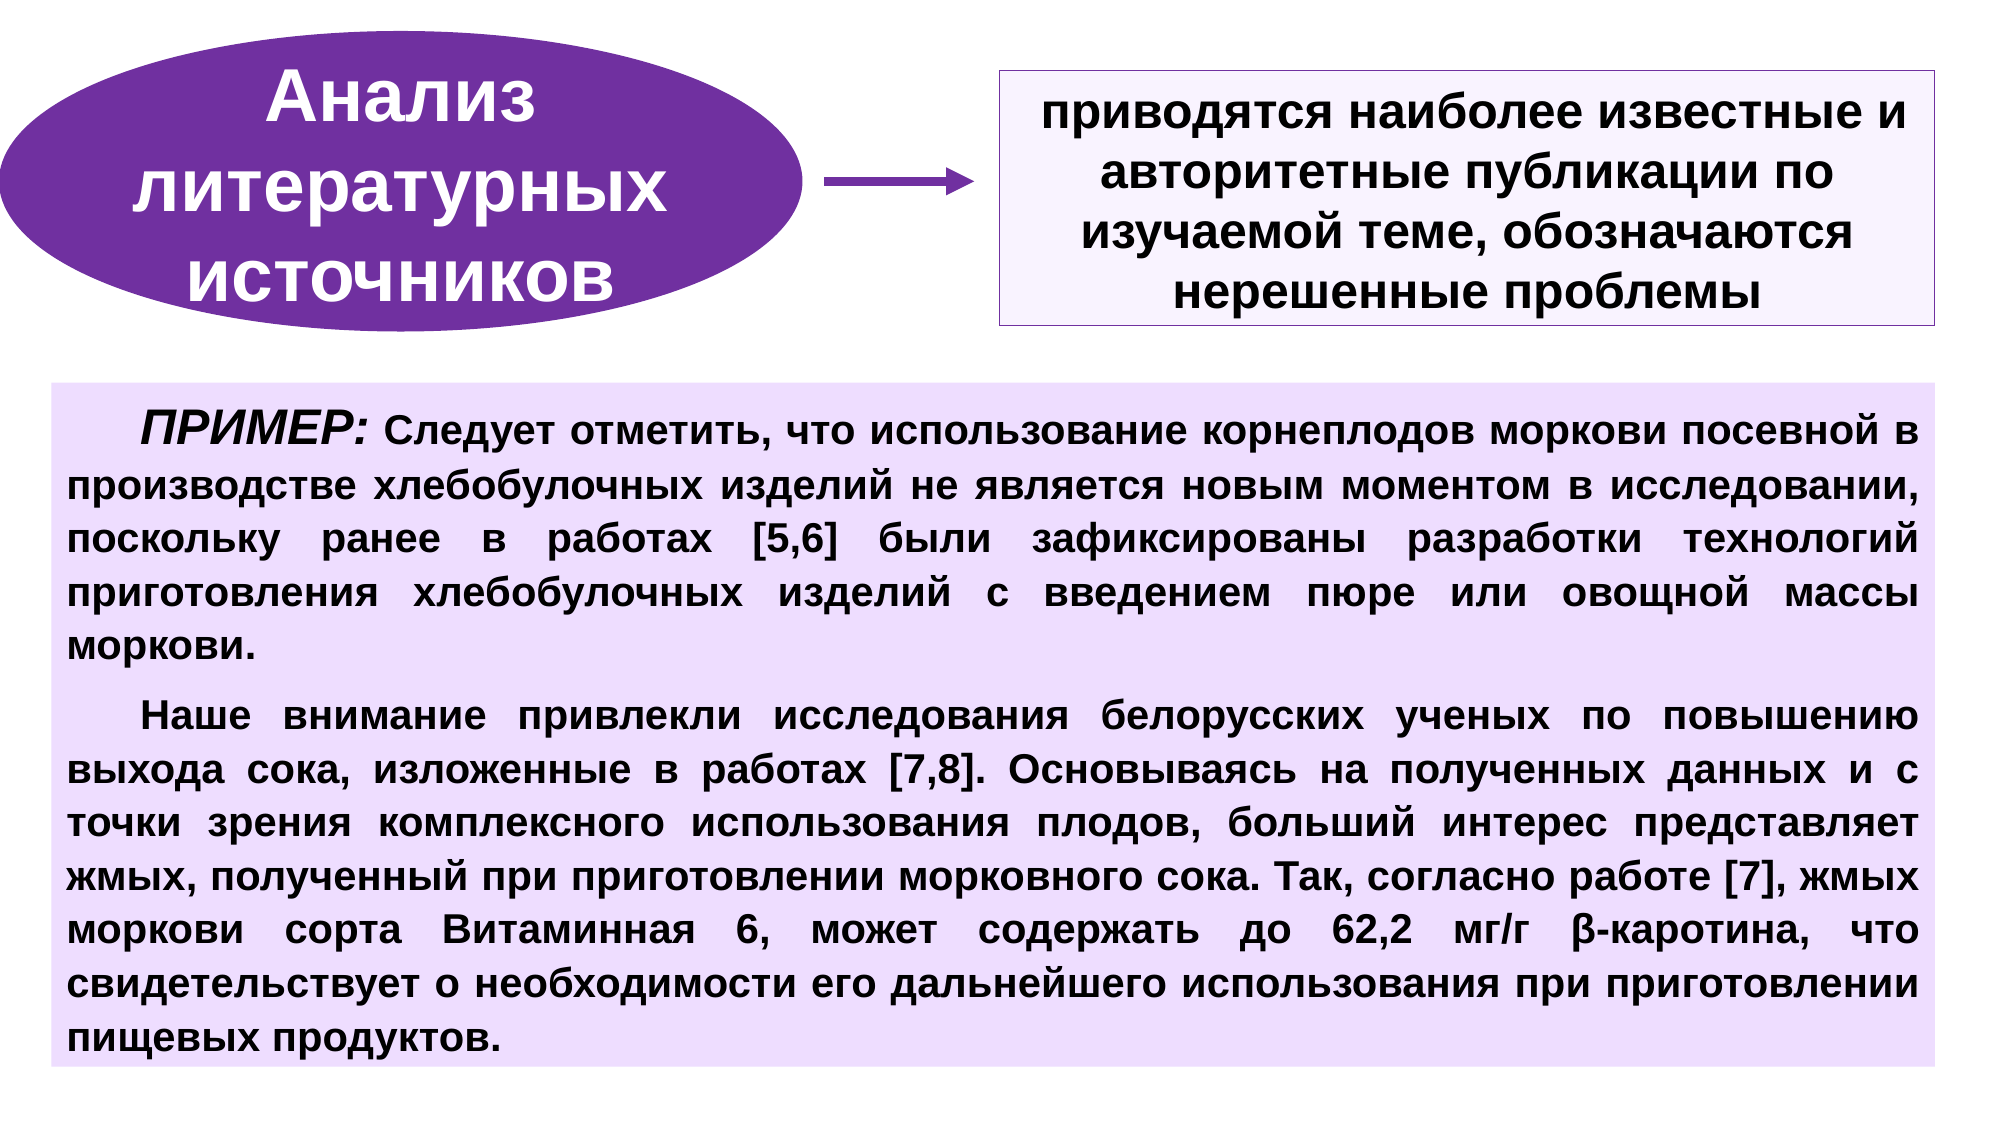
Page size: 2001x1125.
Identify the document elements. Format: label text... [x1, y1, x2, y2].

text_box Анализ литературных источников [0, 30, 803, 332]
text_box приводятся наиболее известные и авторитетные публикации по изучаемой теме, обозначаются нерешенные проблемы [999, 70, 1935, 326]
text_box ПРИМЕР: Следует отметить, что использование корнеплодов моркови посевной в производстве хлебобулочных изделий не является новым моментом в исследовании, поскольку ранее в работах [5,6] были зафиксированы разработки технологий приготовления хлебобулочных изделий с введением пюре или овощной массы моркови. Наше внимание привлекли исследования белорусских ученых по повышению выхода сока, изложенные в работах [7,8]. Основываясь на полученных данных и с точки зрения комплексного использования плодов, больший интерес представляет жмых, полученный при приготовлении морковного сока. Так, согласно работе [7], жмых моркови сорта Витаминная 6, может содержать до 62,2 мг/г β-каротина, что свидетельствует о необходимости его дальнейшего использования при приготовлении пищевых продуктов. [51, 382, 1935, 1067]
